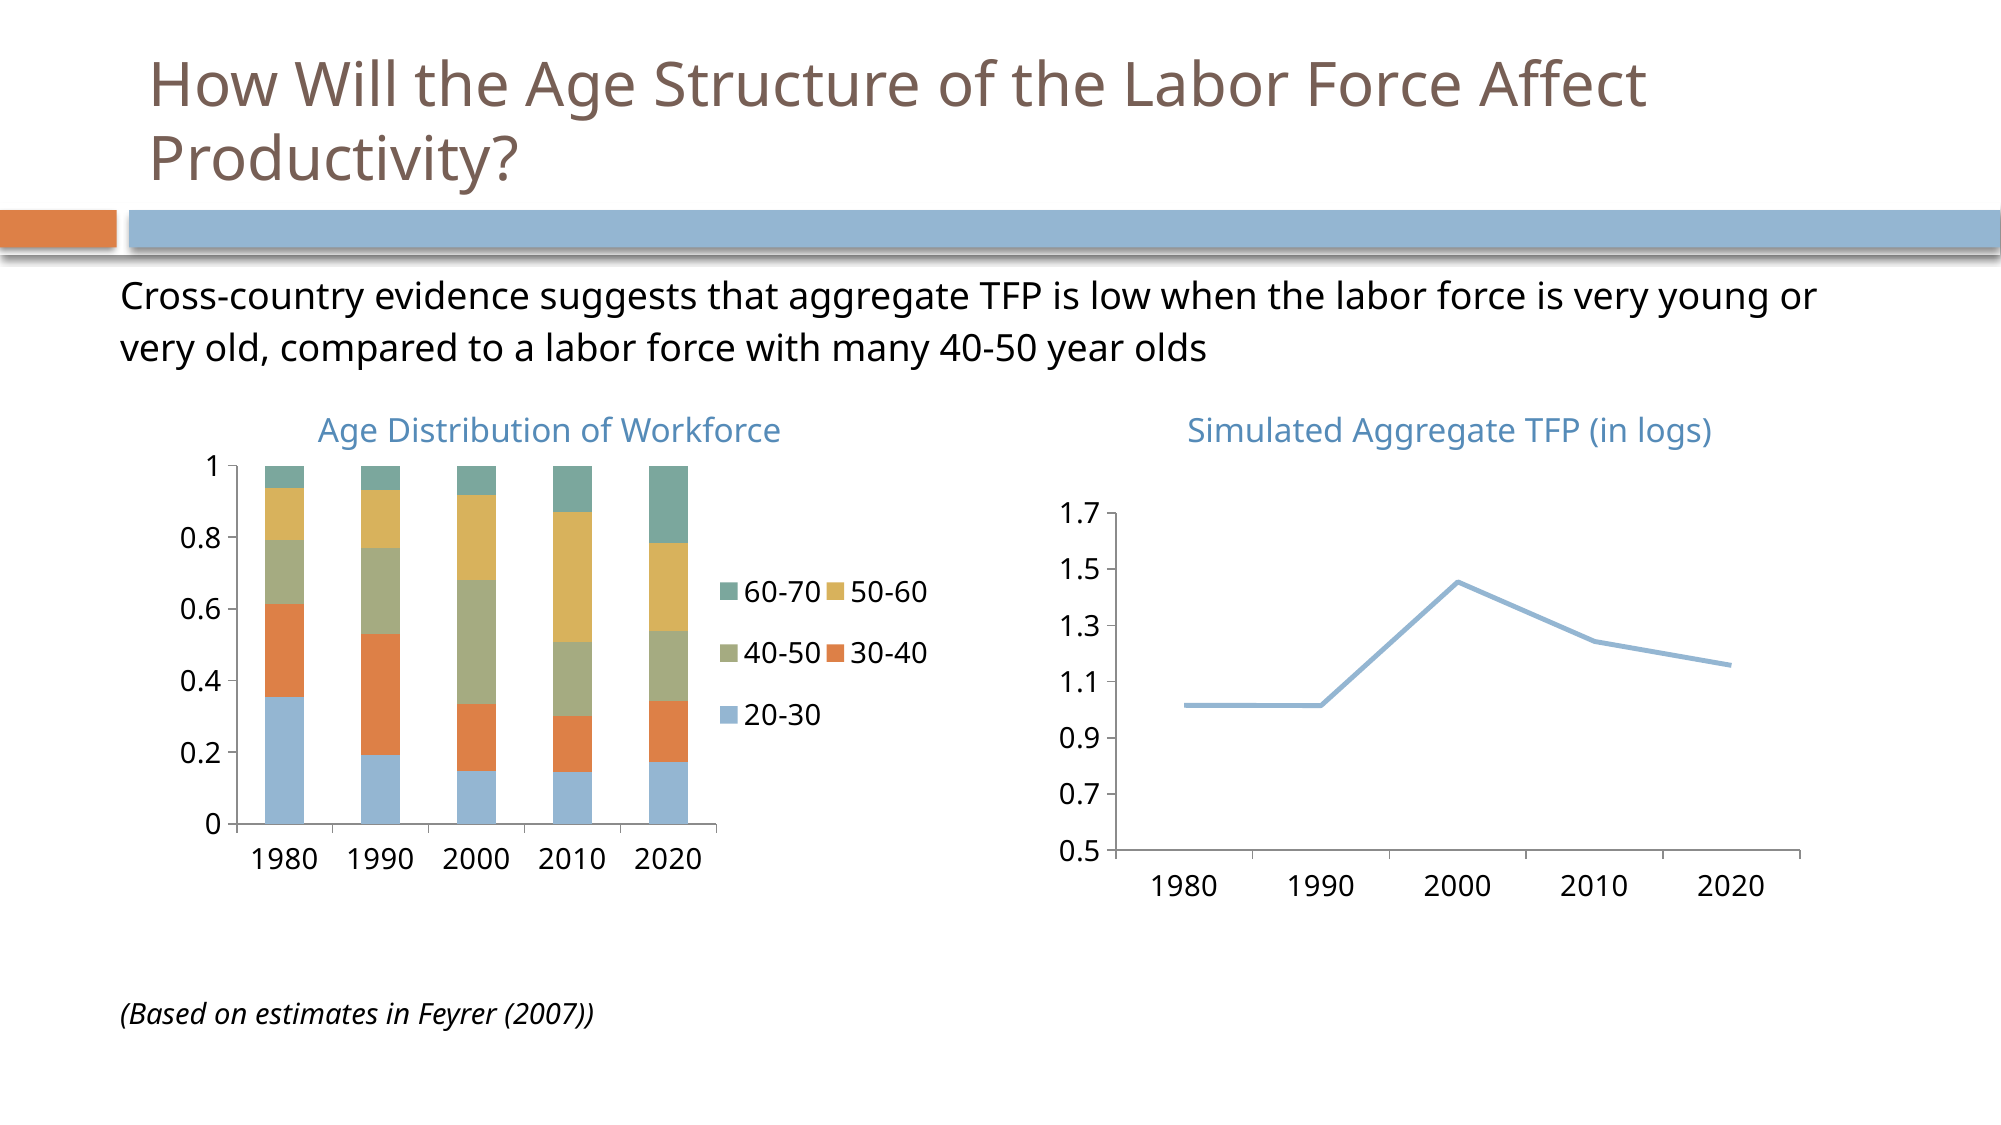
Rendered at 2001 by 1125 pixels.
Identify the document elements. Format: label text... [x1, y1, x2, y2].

chart [132, 437, 1834, 913]
table_cell Simulated Aggregate TFP (in logs) [1000, 400, 1900, 460]
table_cell Age Distribution of Workforce [100, 400, 1000, 460]
table_header Cross-country evidence suggests that aggregate TFP is low when the labor force is very young or very old, compared to a labor force with many 40-50 year olds [100, 262, 1900, 400]
table_cell (Based on estimates in Feyrer (2007)) [100, 986, 1900, 1046]
table_cell [100, 460, 1000, 986]
title How Will the Age Structure of the Labor Force Affect Productivity? [133, 37, 1918, 200]
table_cell [1000, 460, 1900, 986]
